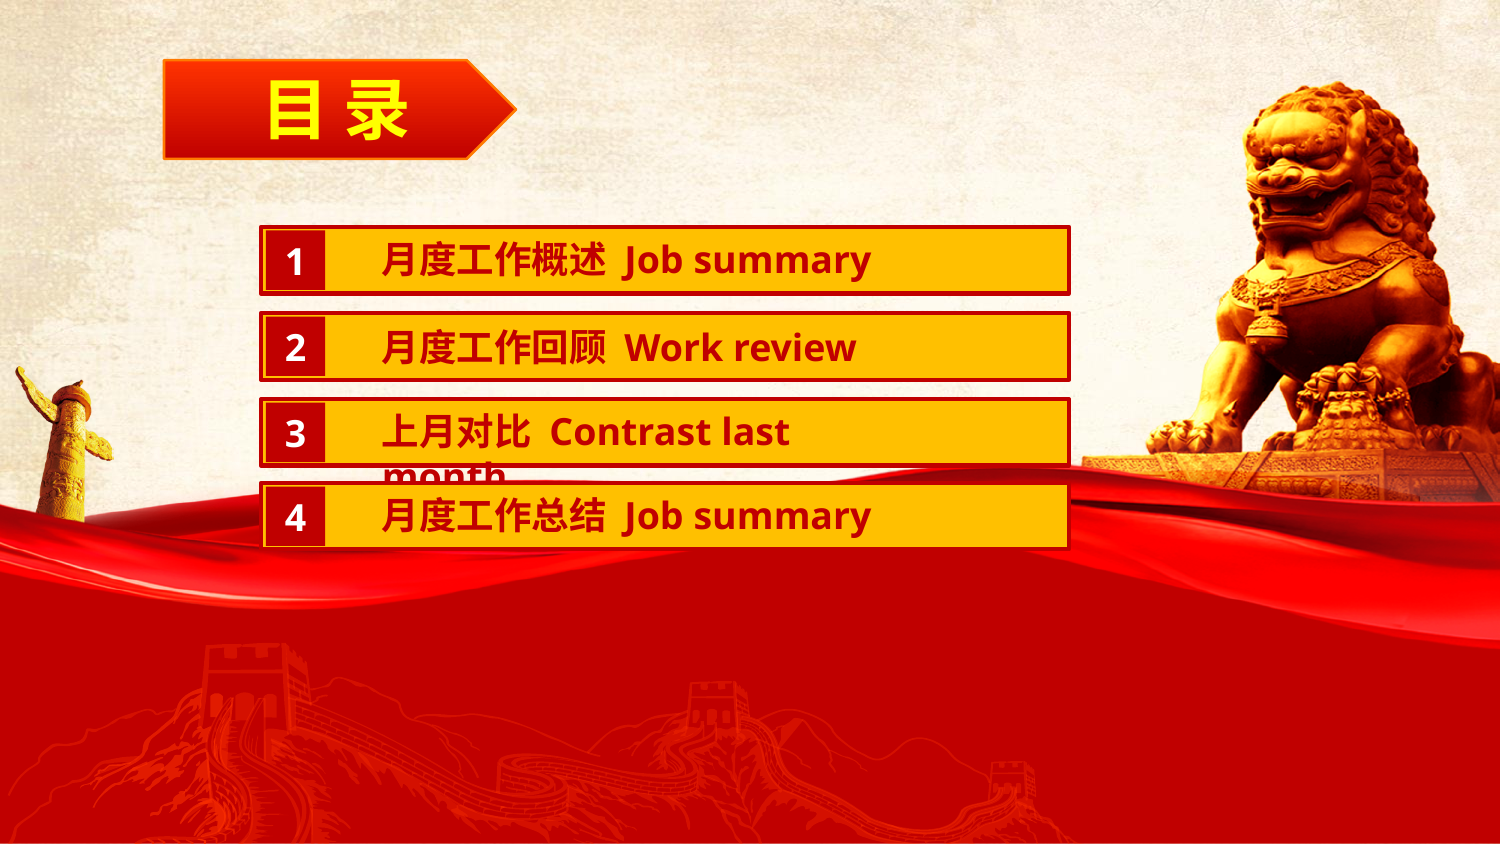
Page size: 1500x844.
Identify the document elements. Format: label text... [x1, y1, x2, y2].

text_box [260, 226, 1070, 294]
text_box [260, 312, 1070, 380]
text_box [260, 398, 1070, 466]
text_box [163, 59, 517, 160]
text_box 上月对比 Contrast last month [367, 474, 939, 481]
picture [0, 0, 1500, 650]
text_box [260, 482, 1070, 550]
